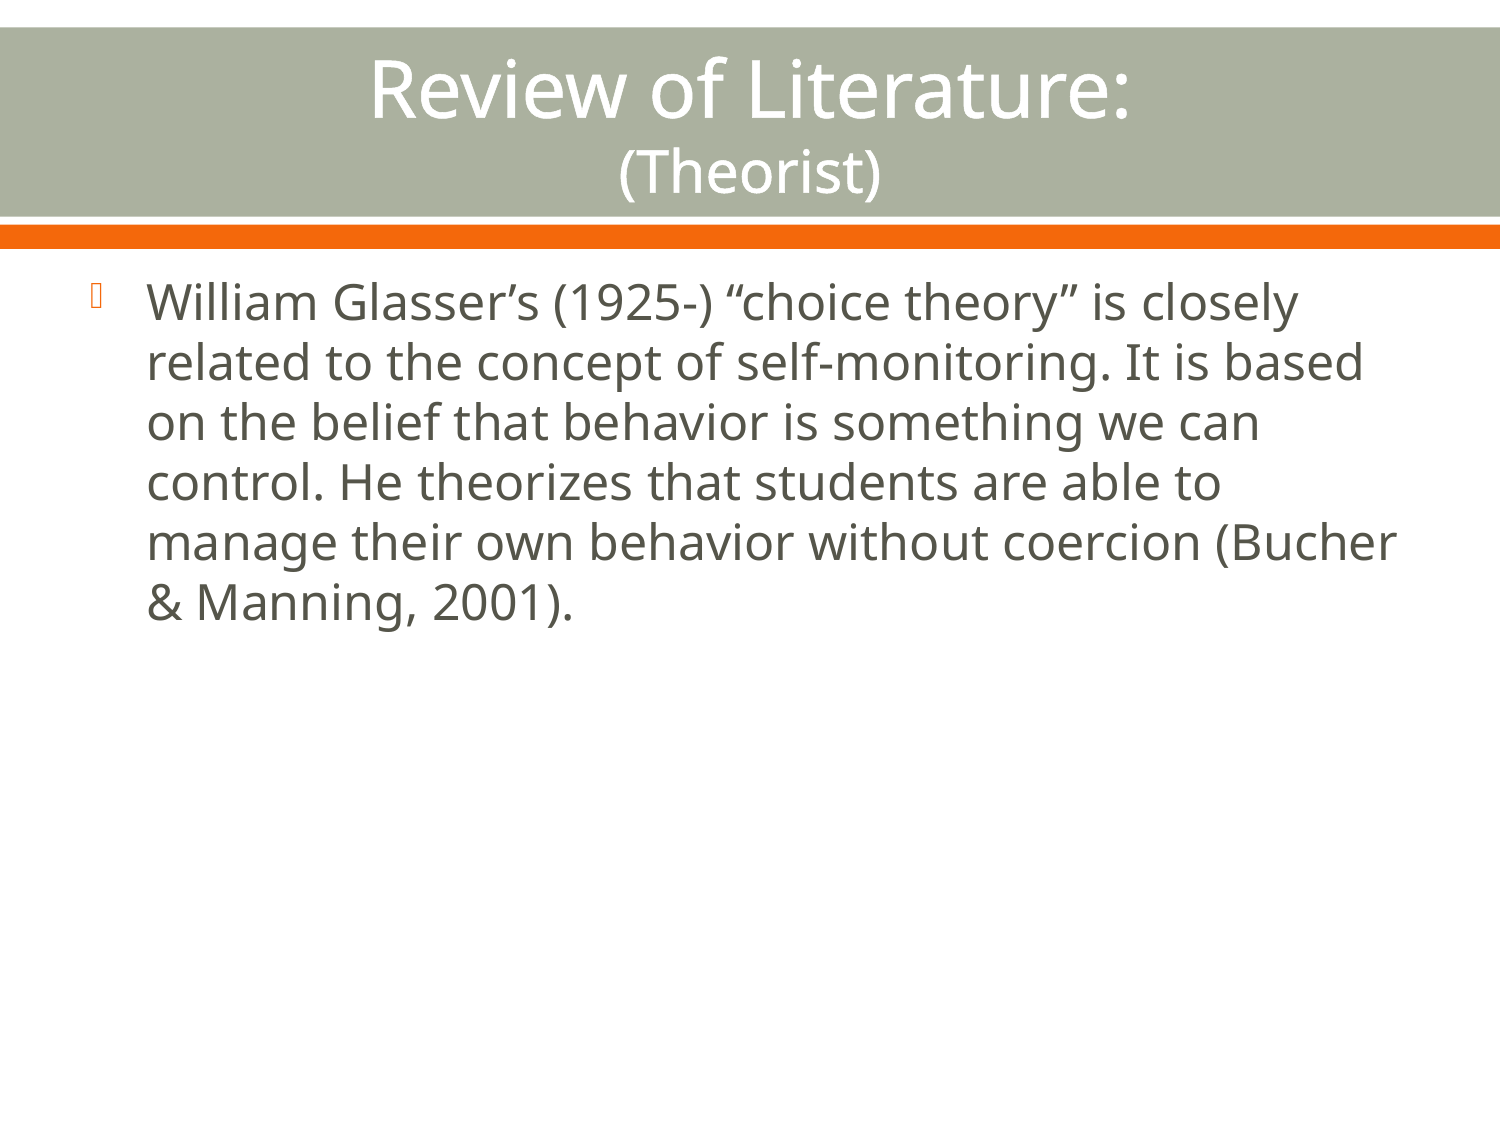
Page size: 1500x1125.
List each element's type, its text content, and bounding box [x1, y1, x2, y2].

title Review of Literature: (Theorist) [75, 29, 1425, 213]
list William Glasser’s (1925-) “choice theory” is closely related to the concept of self-monitoring. It is based on the belief that behavior is something we can control. He theorizes that students are able to manage their own behavior without coercion (Bucher & Manning, 2001). [75, 262, 1425, 1005]
